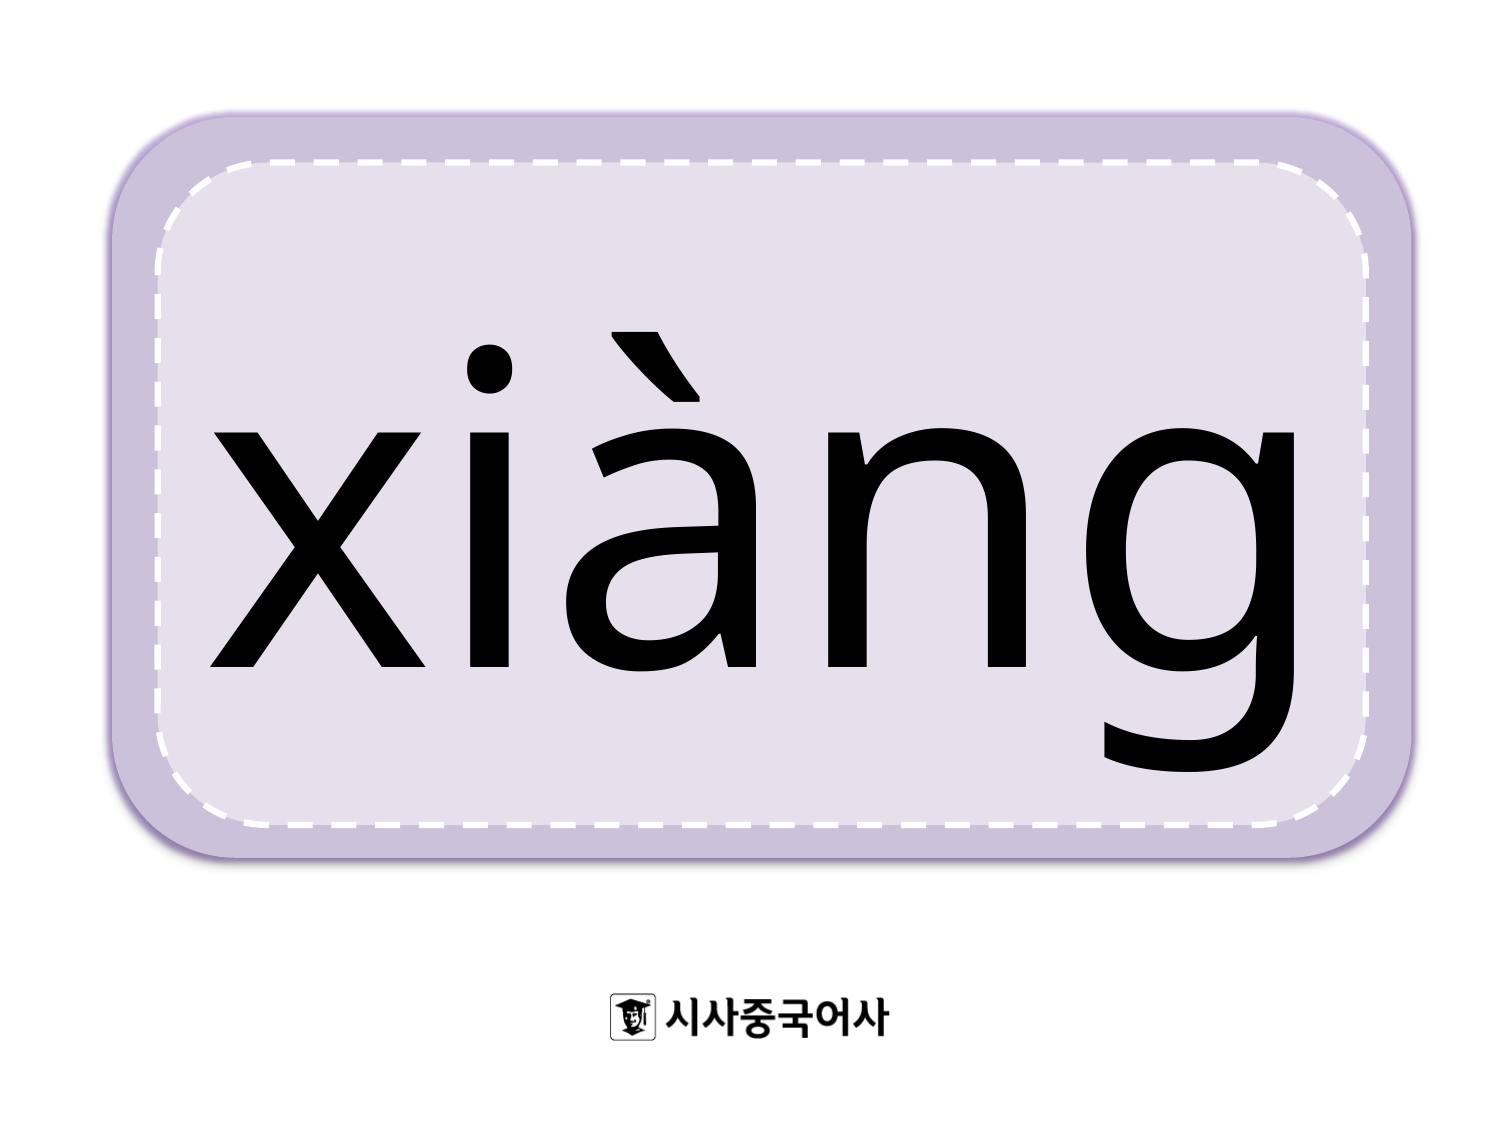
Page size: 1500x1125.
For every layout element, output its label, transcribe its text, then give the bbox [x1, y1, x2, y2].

text_box xiàng [162, 160, 1371, 824]
picture [602, 987, 898, 1047]
